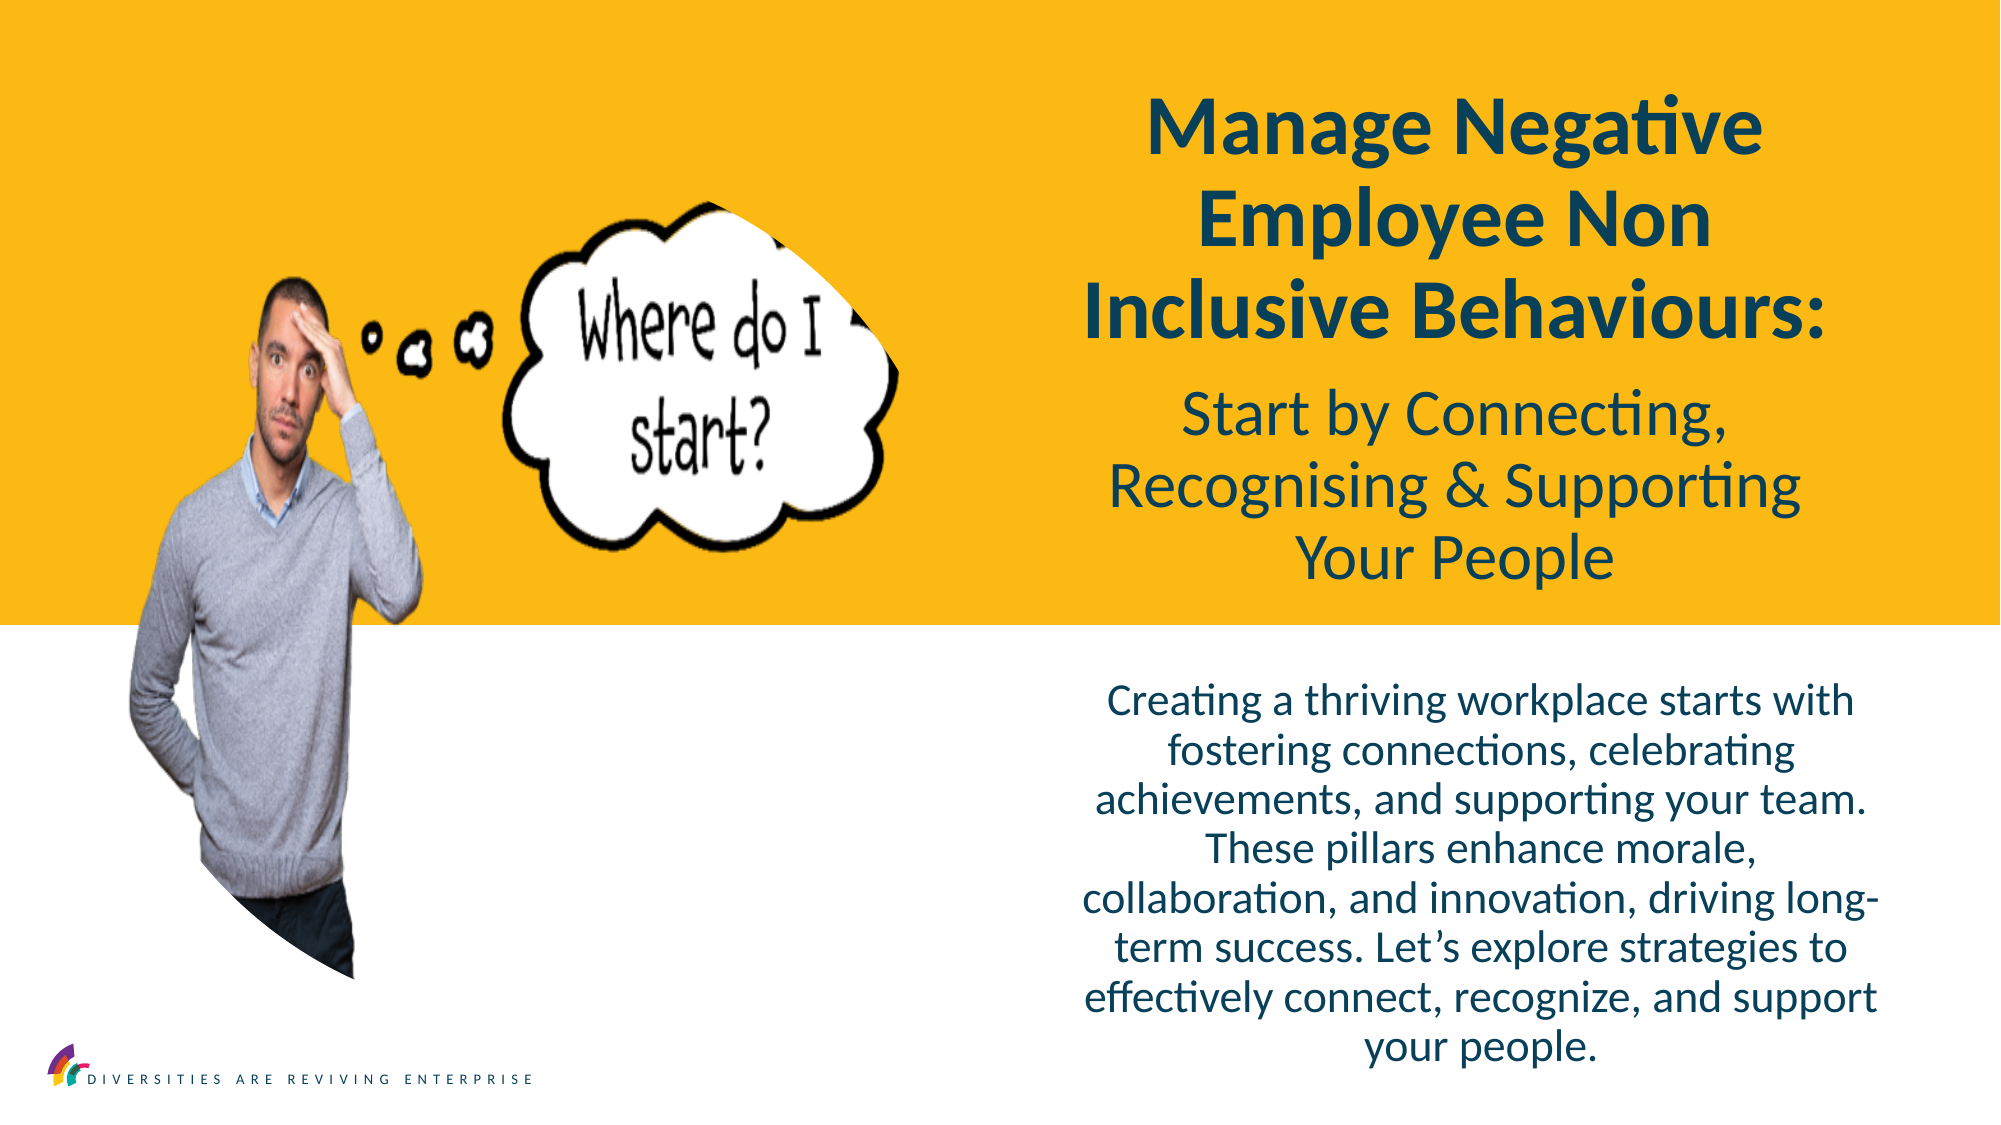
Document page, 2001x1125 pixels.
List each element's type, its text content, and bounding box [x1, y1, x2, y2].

picture [103, 162, 959, 1018]
list Manage Negative Employee Non Inclusive Behaviours: Start by Connecting, Recognising & Supporting Your People [1041, 259, 1871, 415]
list Creating a thriving workplace starts with fostering connections, celebrating achievements, and supporting your team. These pillars enhance morale, collaboration, and innovation, driving long-term success. Let’s explore strategies to effectively connect, recognize, and support your people. [1066, 668, 1896, 994]
